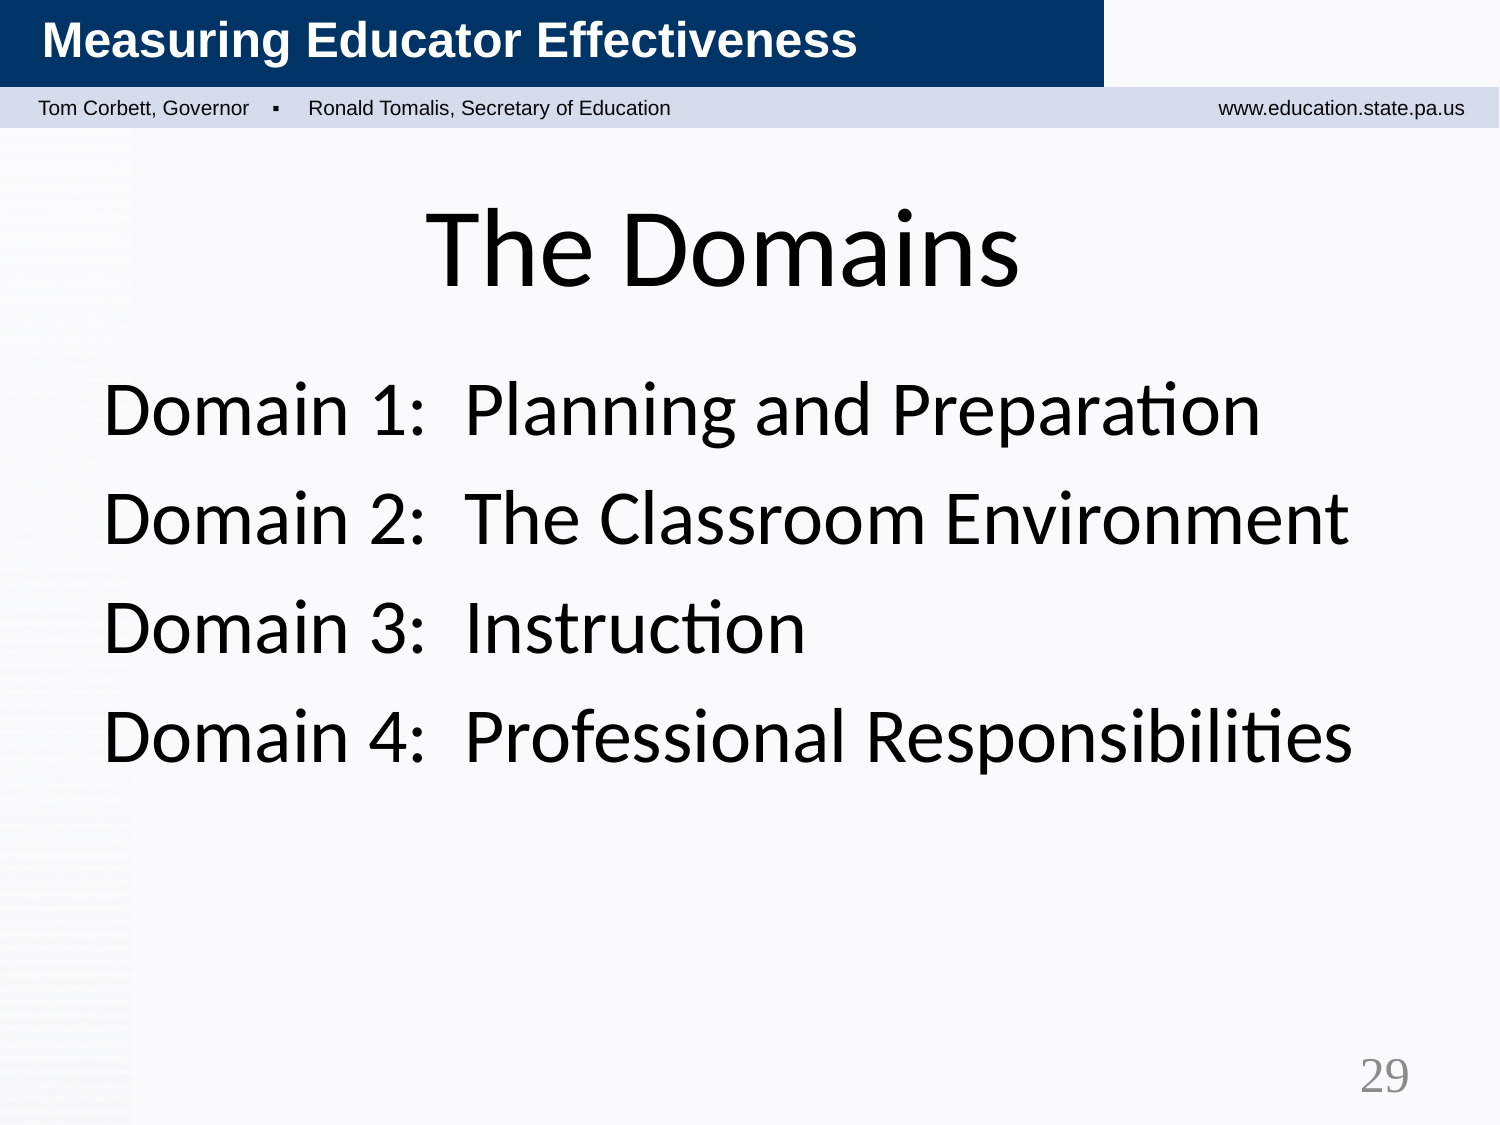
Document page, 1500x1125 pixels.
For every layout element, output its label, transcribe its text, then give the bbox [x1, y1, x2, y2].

title The Domains [86, 148, 1362, 336]
slide_number 29 [1074, 1042, 1425, 1103]
picture [0, 0, 1500, 1125]
list Domain 1: Planning and Preparation Domain 2: The Classroom Environment Domain 3: Instruction Domain 4: Professional Responsibilities [75, 350, 1388, 975]
